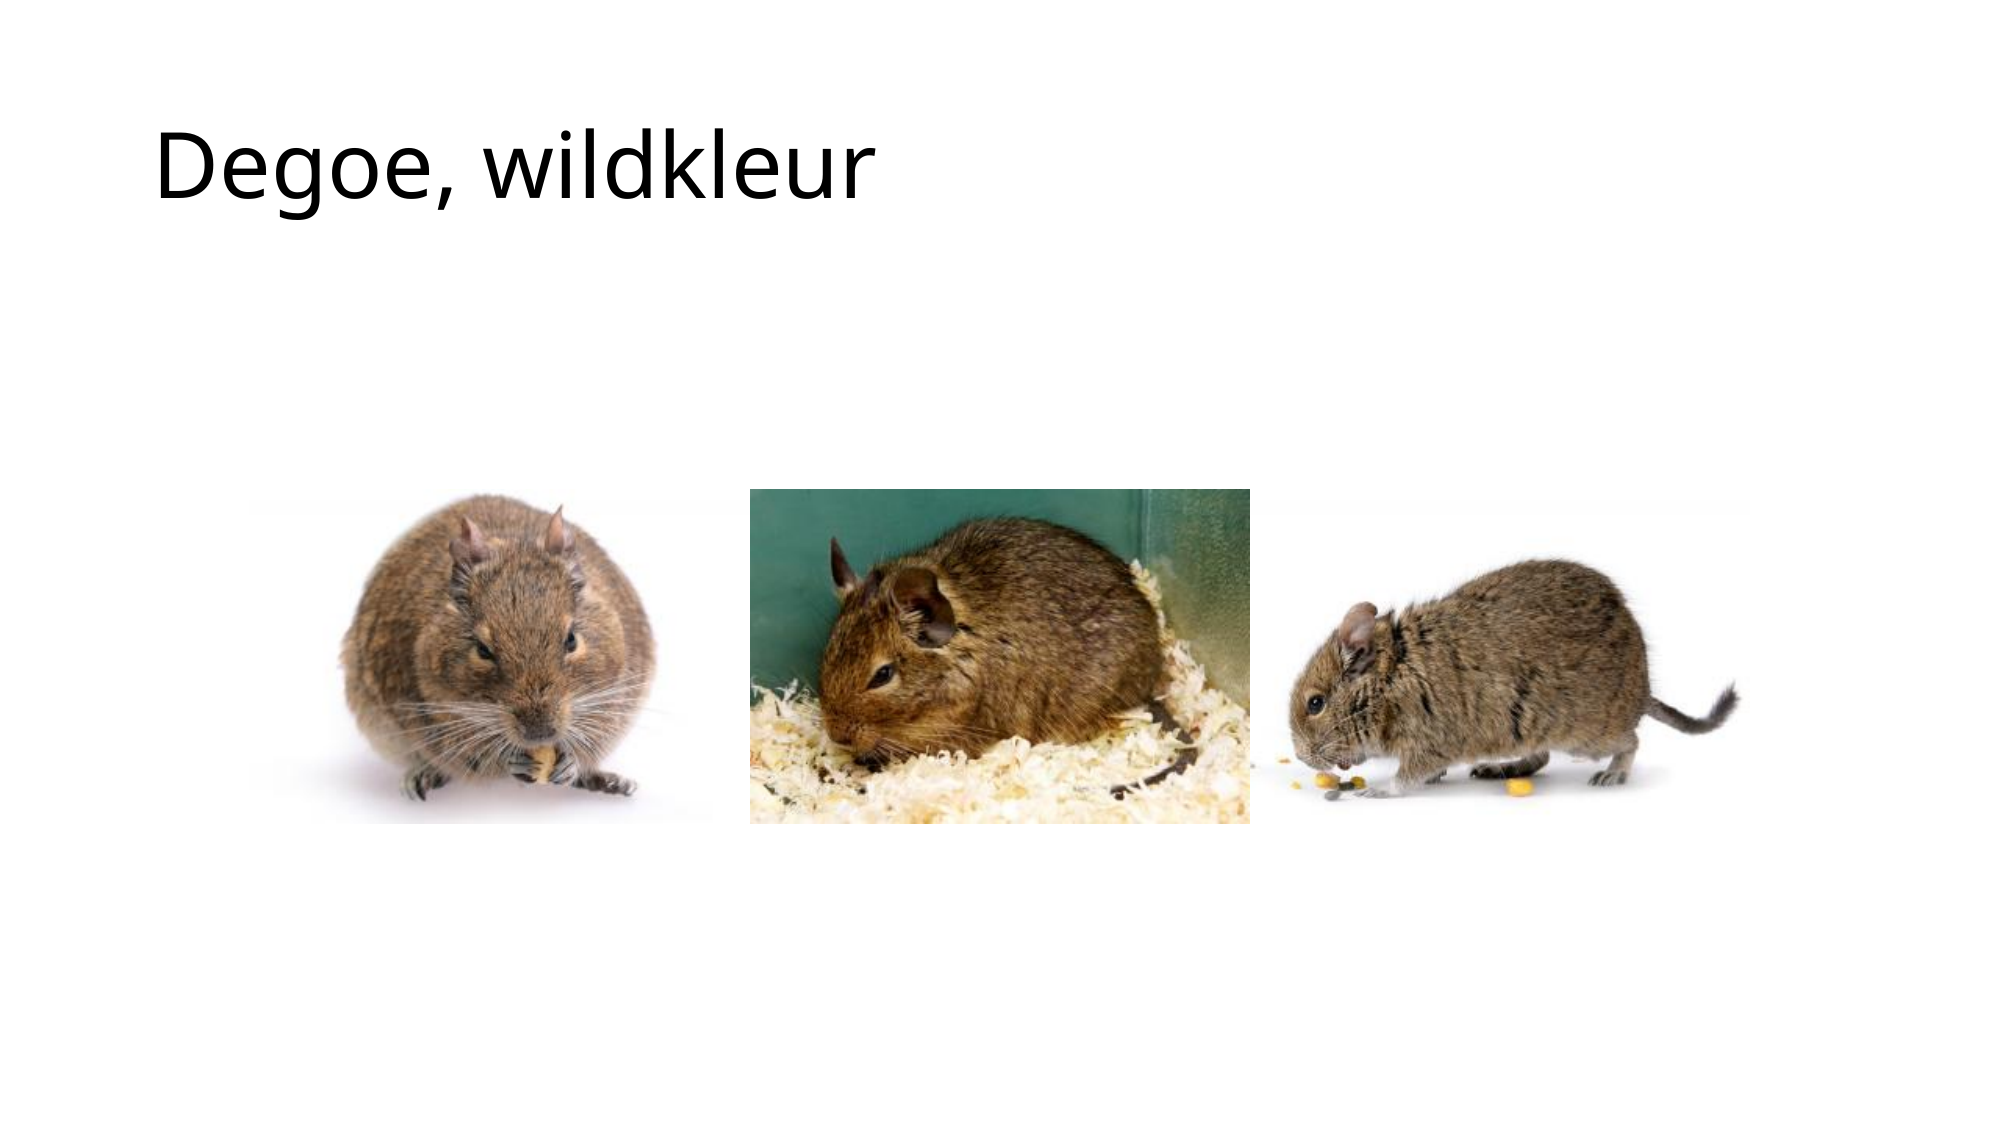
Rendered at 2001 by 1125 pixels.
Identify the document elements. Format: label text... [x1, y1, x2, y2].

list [750, 489, 1249, 824]
picture [249, 489, 750, 824]
picture [1249, 489, 1751, 824]
title Degoe, wildkleur [137, 59, 1863, 278]
